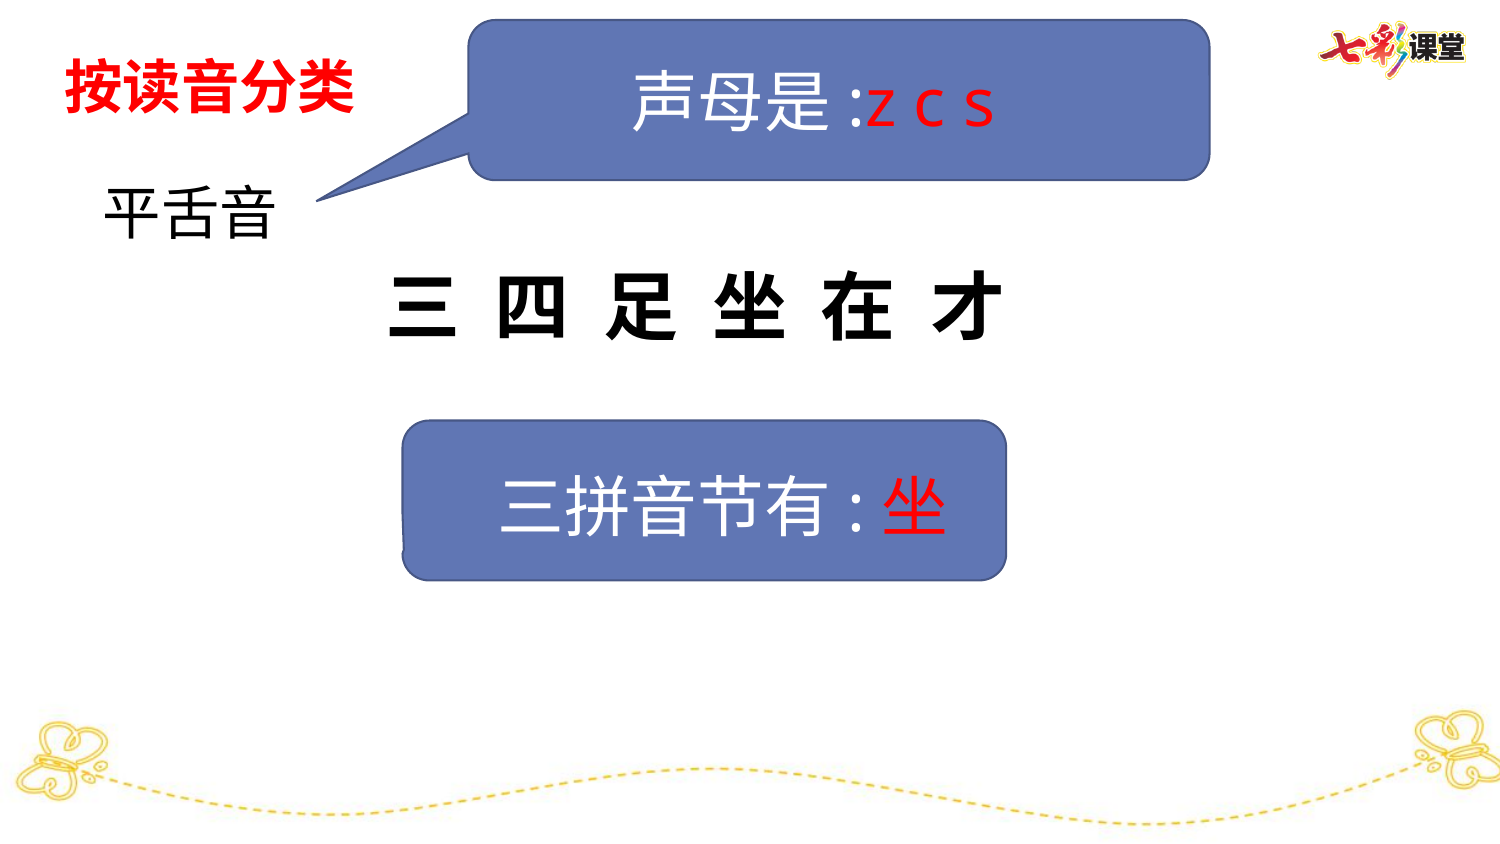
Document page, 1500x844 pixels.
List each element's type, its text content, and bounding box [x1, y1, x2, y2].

picture [0, 0, 1500, 844]
text_box 三 四 足 坐 在 才 [374, 208, 1085, 355]
text_box 按读音分类 [53, 44, 467, 126]
text_box 平舌音 [91, 170, 290, 252]
text_box 声母是:z c s [315, 18, 1211, 203]
text_box 三拼音节有:坐 [401, 419, 1008, 582]
